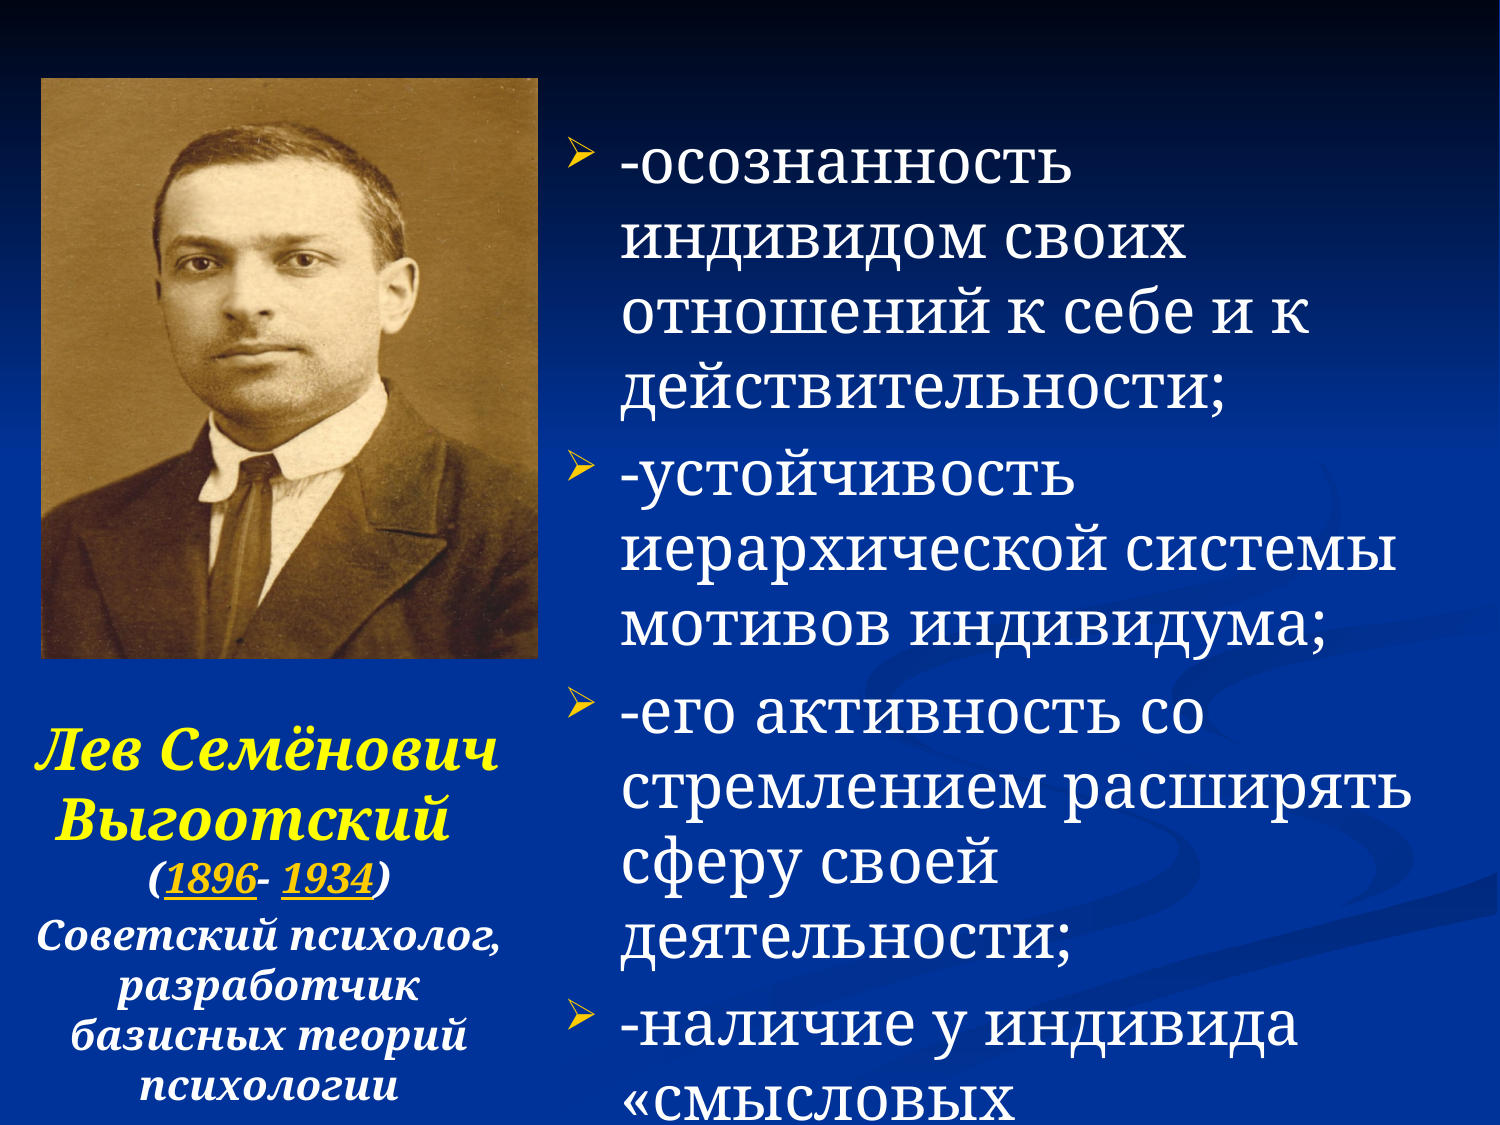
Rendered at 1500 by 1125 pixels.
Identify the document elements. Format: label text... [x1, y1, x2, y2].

text_box Лев Семёнович Выгоотский (1896- 1934) Советский психолог, разработчик базисных теорий психологии [0, 704, 538, 1116]
list -осознанность индивидом своих отношений к себе и к действительности; -устойчивость иерархической системы мотивов индивидума; -его активность со стремлением расширять сферу своей деятельности; -наличие у индивида «смысловых динамических систем» – по Л.С.Выготскому) [548, 113, 1459, 1095]
picture [41, 77, 538, 660]
